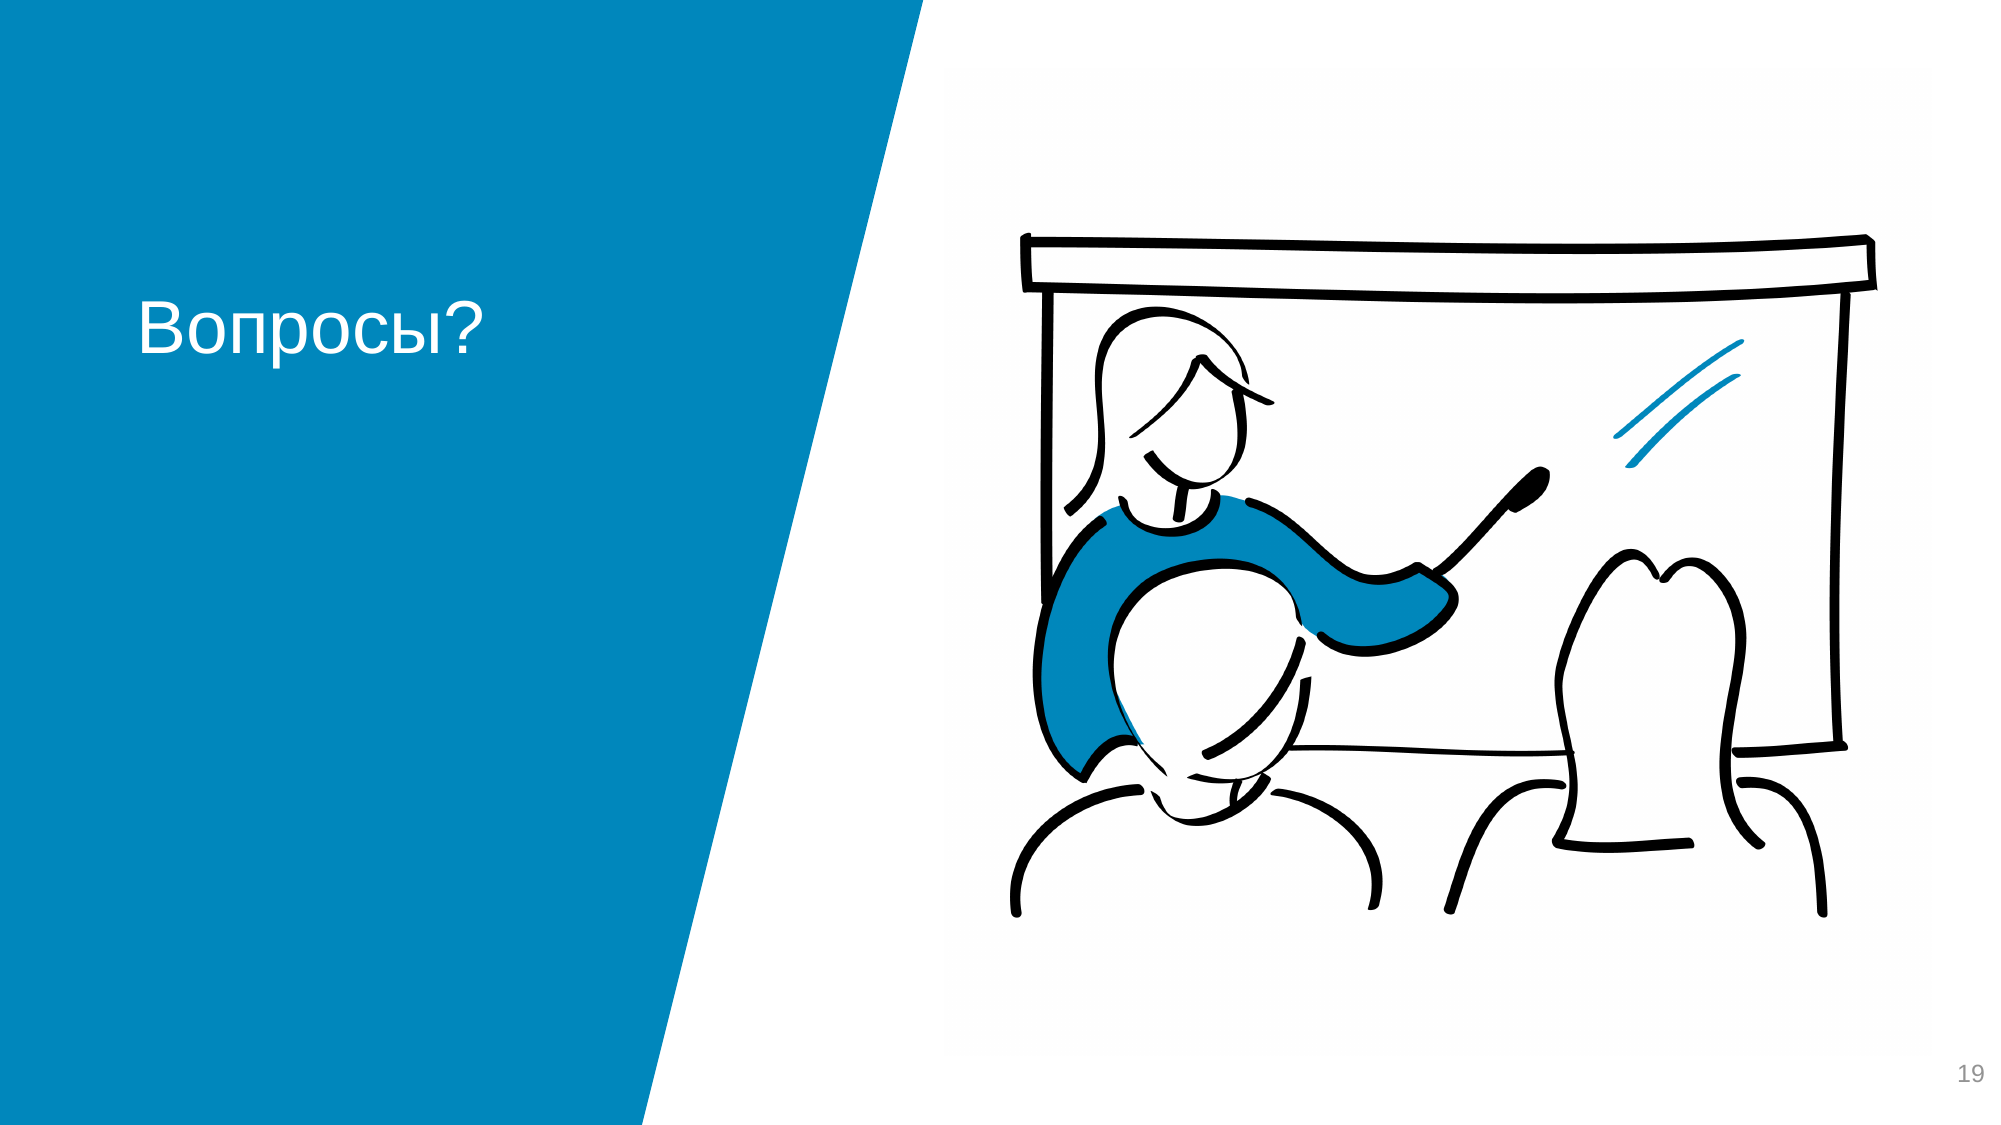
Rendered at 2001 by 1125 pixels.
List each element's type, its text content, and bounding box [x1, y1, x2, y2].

picture [944, 68, 1932, 1056]
title Вопросы? [136, 0, 775, 371]
slide_number 19 [1550, 1042, 2000, 1103]
